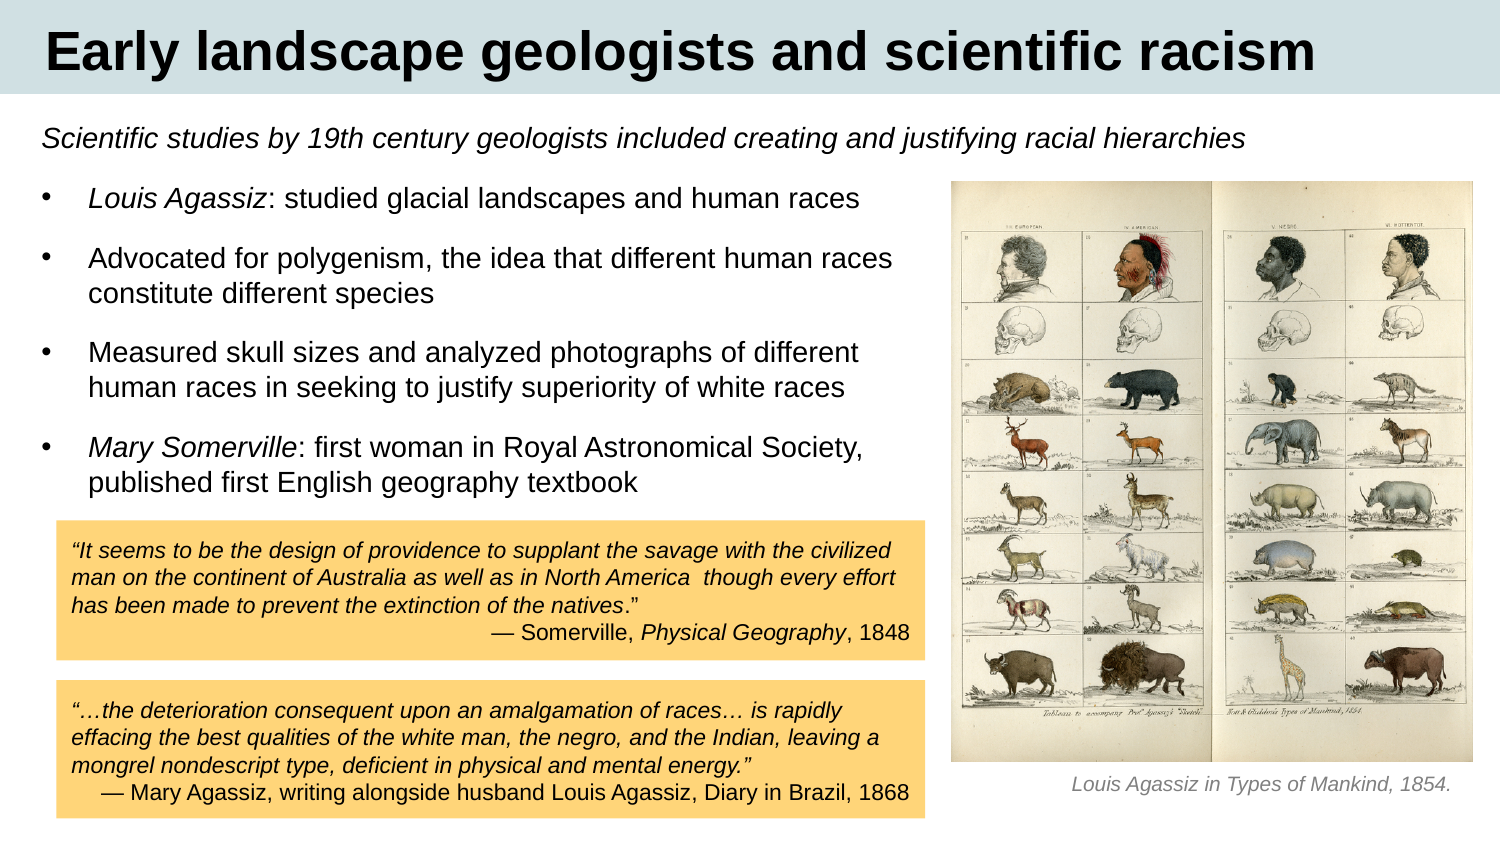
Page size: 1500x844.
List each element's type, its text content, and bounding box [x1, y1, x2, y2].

picture [951, 181, 1473, 763]
text_box Louis Agassiz in Types of Mankind, 1854. [1045, 768, 1473, 804]
text_box Early landscape geologists and scientific racism [0, 0, 1500, 94]
text_box “…the deterioration consequent upon an amalgamation of races… is rapidly effacing the best qualities of the white man, the negro, and the Indian, leaving a mongrel nondescript type, deficient in physical and mental energy.” — Mary Agassiz, writing alongside husband Louis Agassiz, Diary in Brazil, 1868 [56, 680, 926, 819]
text_box Scientific studies by 19th century geologists included creating and justifying racial hierarchies [26, 104, 1444, 180]
text_box Louis Agassiz: studied glacial landscapes and human races Advocated for polygenism, the idea that different human races constitute different species Measured skull sizes and analyzed photographs of different human races in seeking to justify superiority of white races Mary Somerville: first woman in Royal Astronomical Society, published first English geography textbook [26, 171, 966, 506]
text_box “It seems to be the design of providence to supplant the savage with the civilized man on the continent of Australia as well as in North America though every effort has been made to prevent the extinction of the natives.” — Somerville, Physical Geography, 1848 [56, 520, 926, 661]
